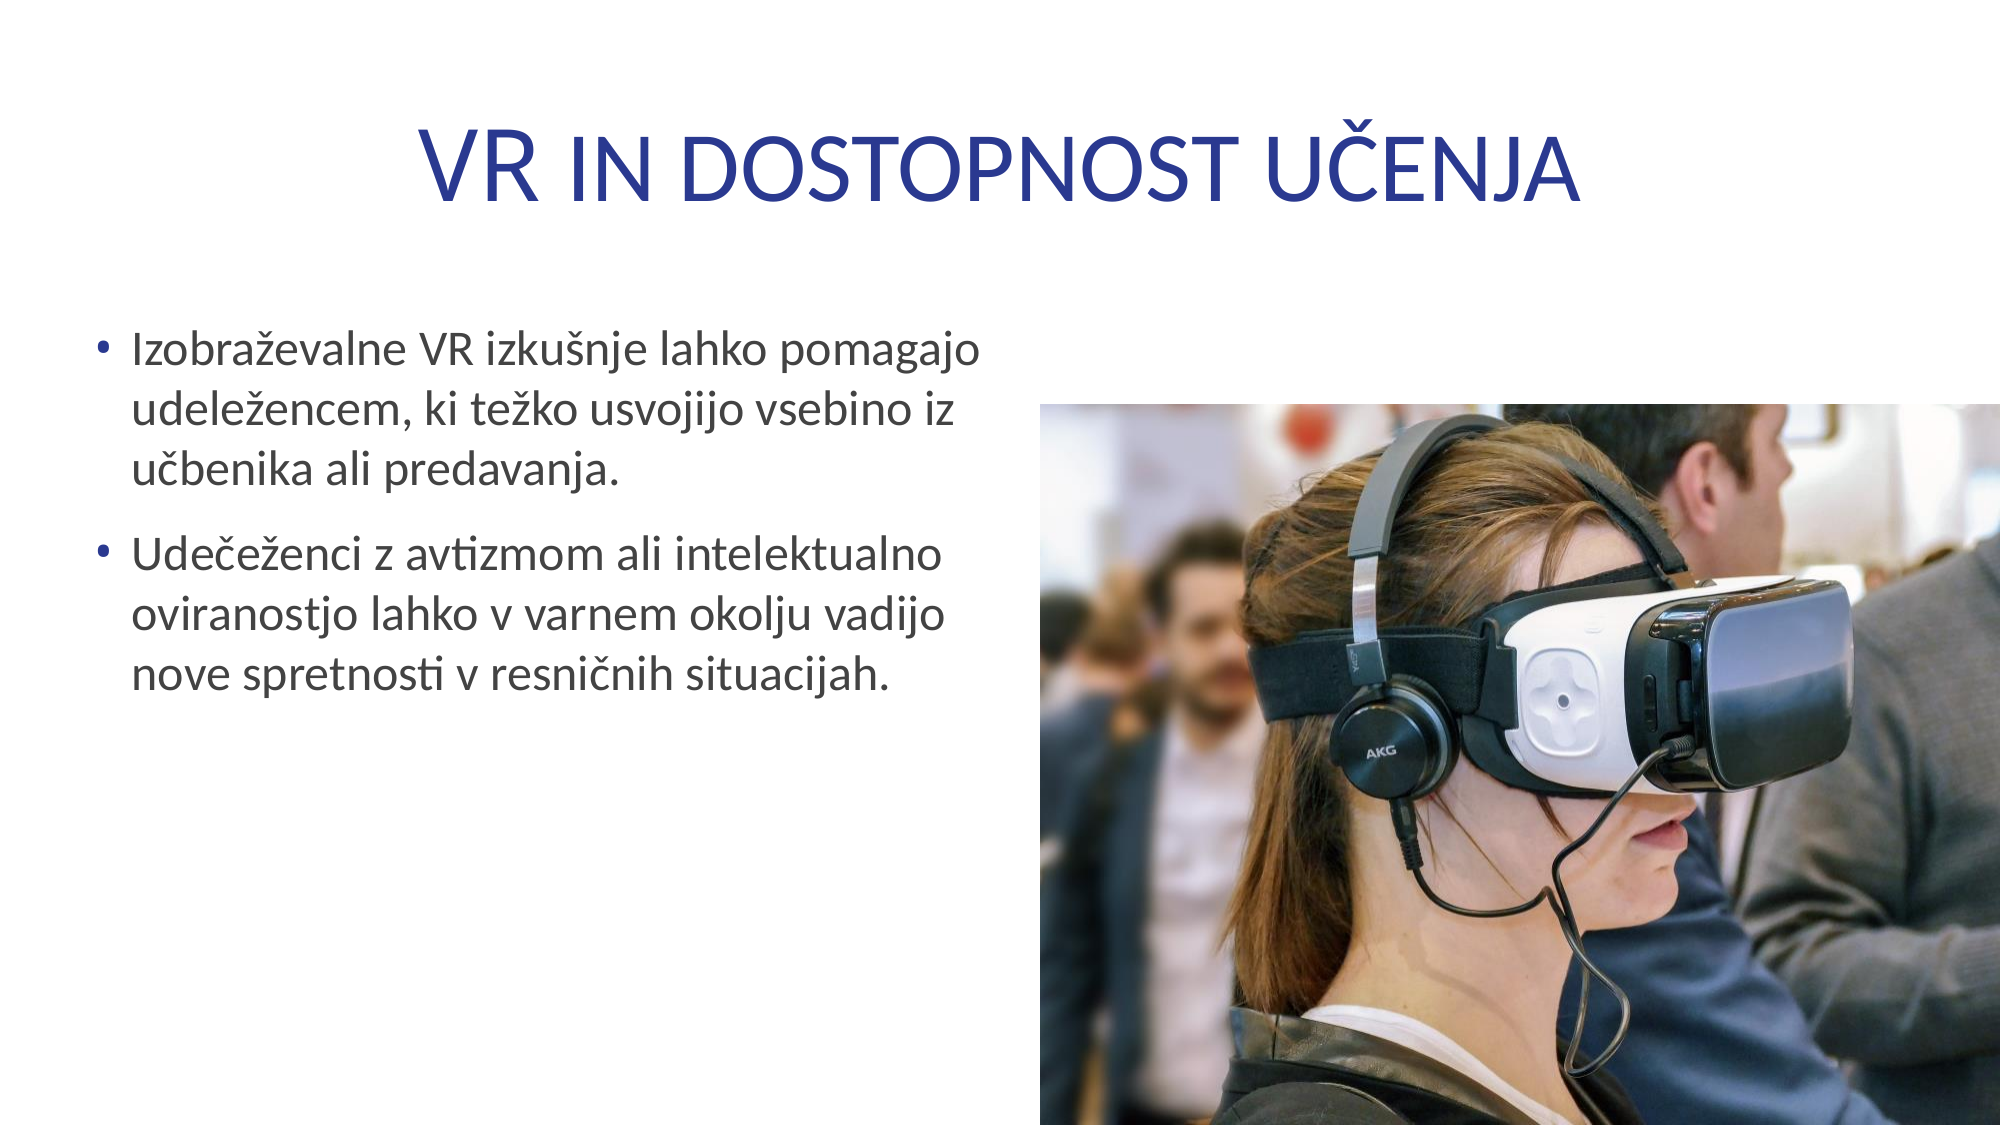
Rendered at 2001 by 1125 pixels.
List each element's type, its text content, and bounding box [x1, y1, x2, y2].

list Izobraževalne VR izkušnje lahko pomagajo udeležencem, ki težko usvojijo vsebino iz učbenika ali predavanja. Udečeženci z avtizmom ali intelektualno oviranostjo lahko v varnem okolju vadijo nove spretnosti v resničnih situacijah. [79, 307, 1017, 1022]
picture [1039, 404, 2000, 1125]
title VR IN DOSTOPNOST UČENJA [137, 59, 1863, 278]
